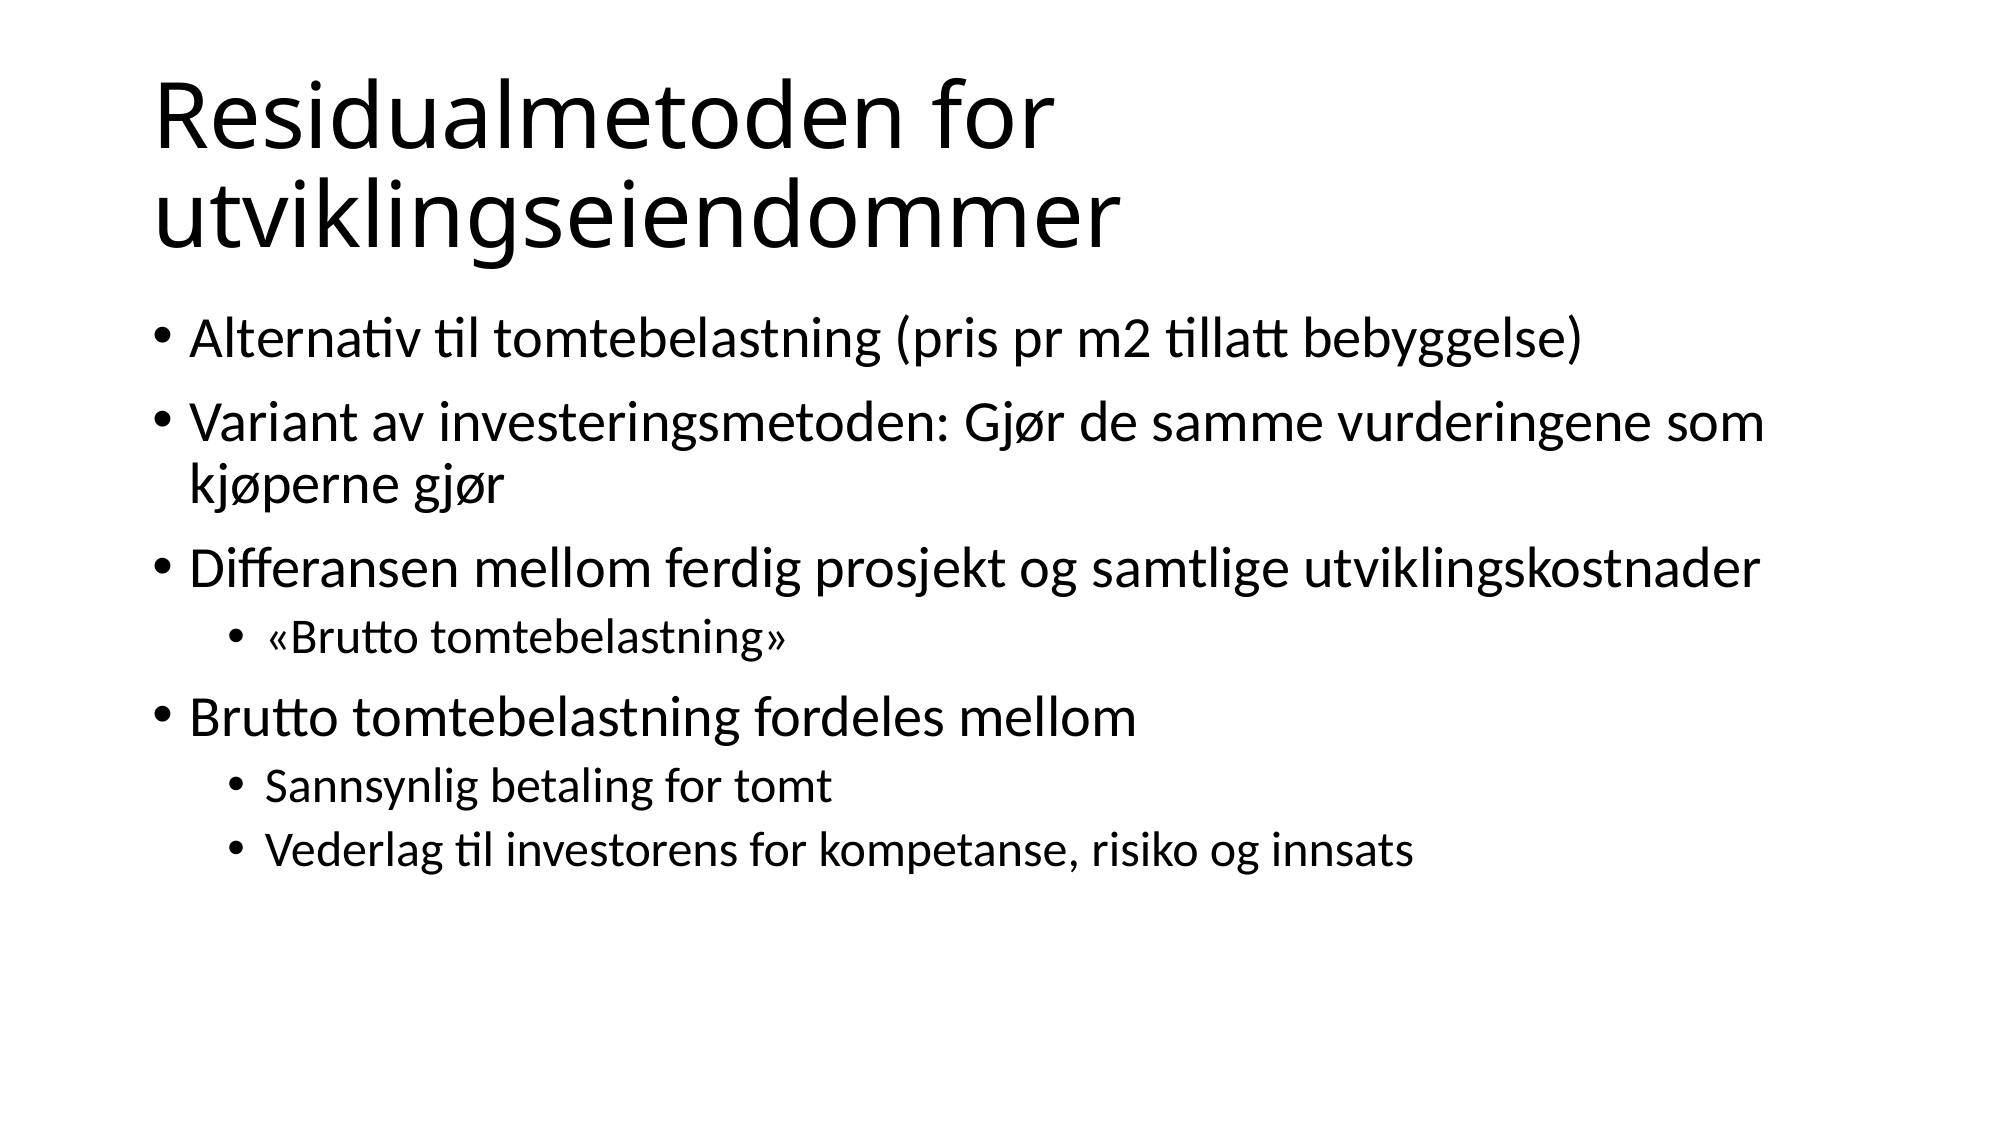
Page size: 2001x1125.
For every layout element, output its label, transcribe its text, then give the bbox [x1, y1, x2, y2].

title Residualmetoden for utviklingseiendommer [137, 59, 1863, 278]
list Alternativ til tomtebelastning (pris pr m2 tillatt bebyggelse) Variant av investeringsmetoden: Gjør de samme vurderingene som kjøperne gjør Differansen mellom ferdig prosjekt og samtlige utviklingskostnader «Brutto tomtebelastning» Brutto tomtebelastning fordeles mellom Sannsynlig betaling for tomt Vederlag til investorens for kompetanse, risiko og innsats [137, 299, 1863, 1014]
